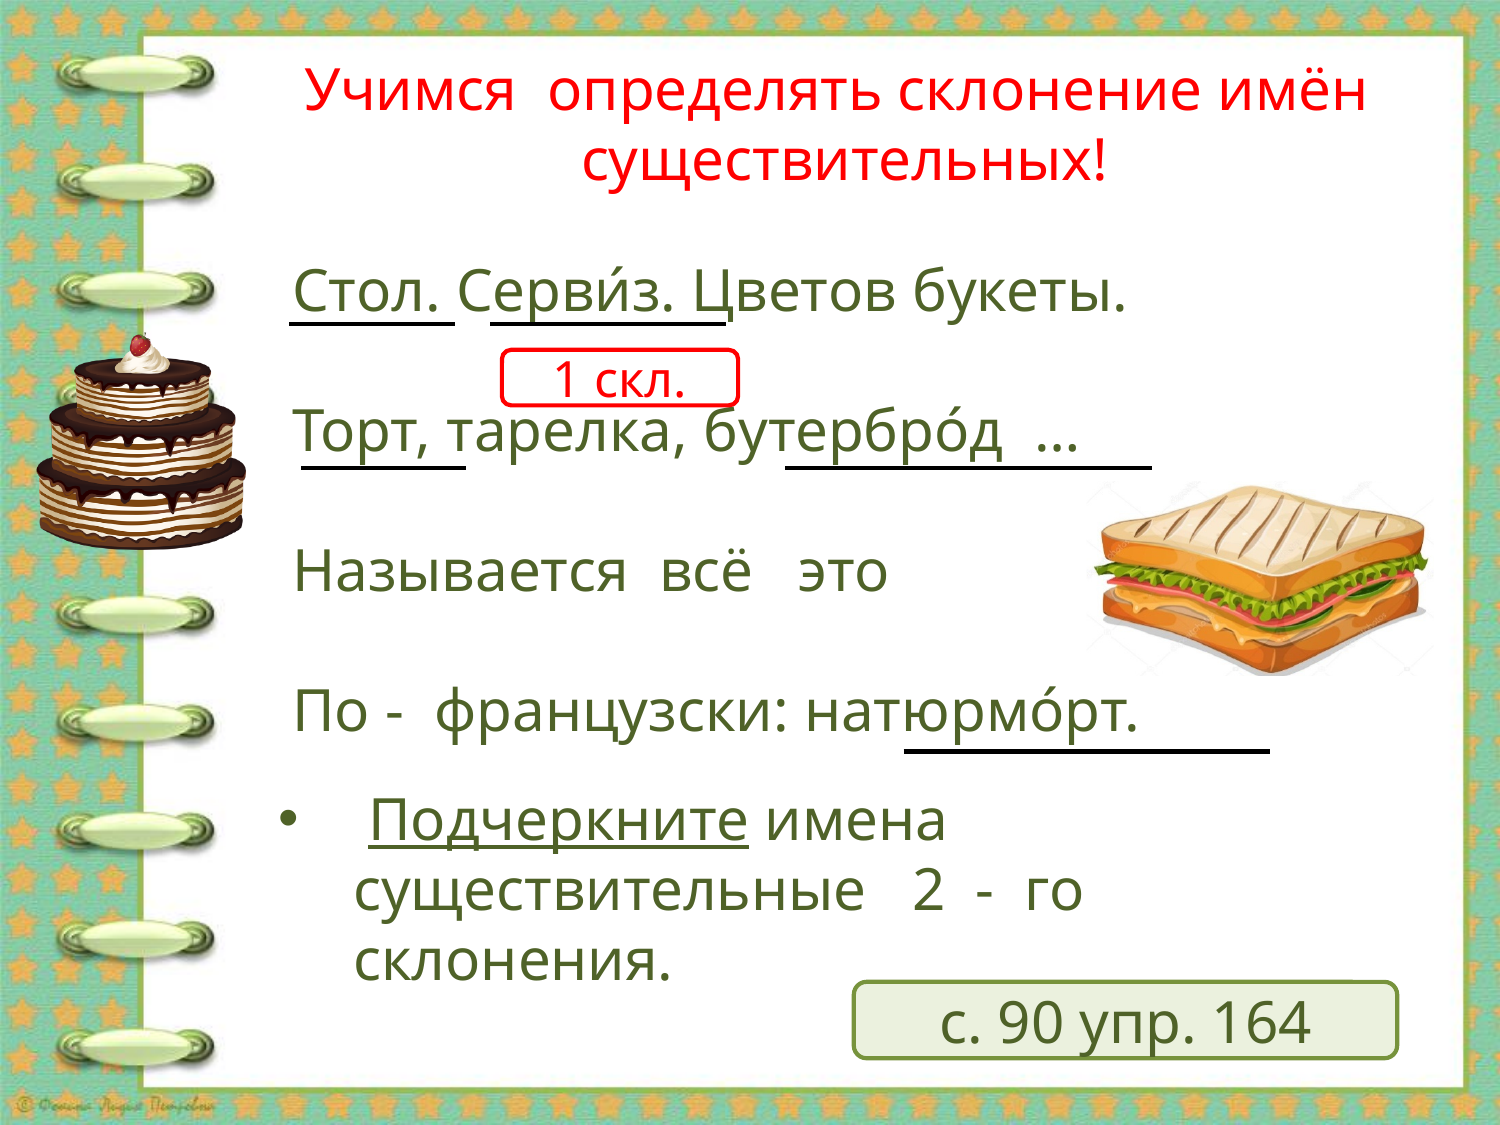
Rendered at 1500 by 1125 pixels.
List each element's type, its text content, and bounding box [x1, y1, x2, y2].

picture [0, 0, 1500, 1125]
title Учимся определять склонение имён существительных! [218, 45, 1471, 303]
text_box Подчеркните имена существительные 2 - го склонения. [263, 774, 1339, 1047]
text_box Стол. Серви́з. Цветов букеты. Торт, тарелка, бутербро́д … Называется всё это По - французски: натюрмо́рт. [277, 245, 1500, 488]
text_box с. 90 упр. 164 [851, 979, 1400, 1061]
text_box 1 скл. [499, 347, 741, 408]
